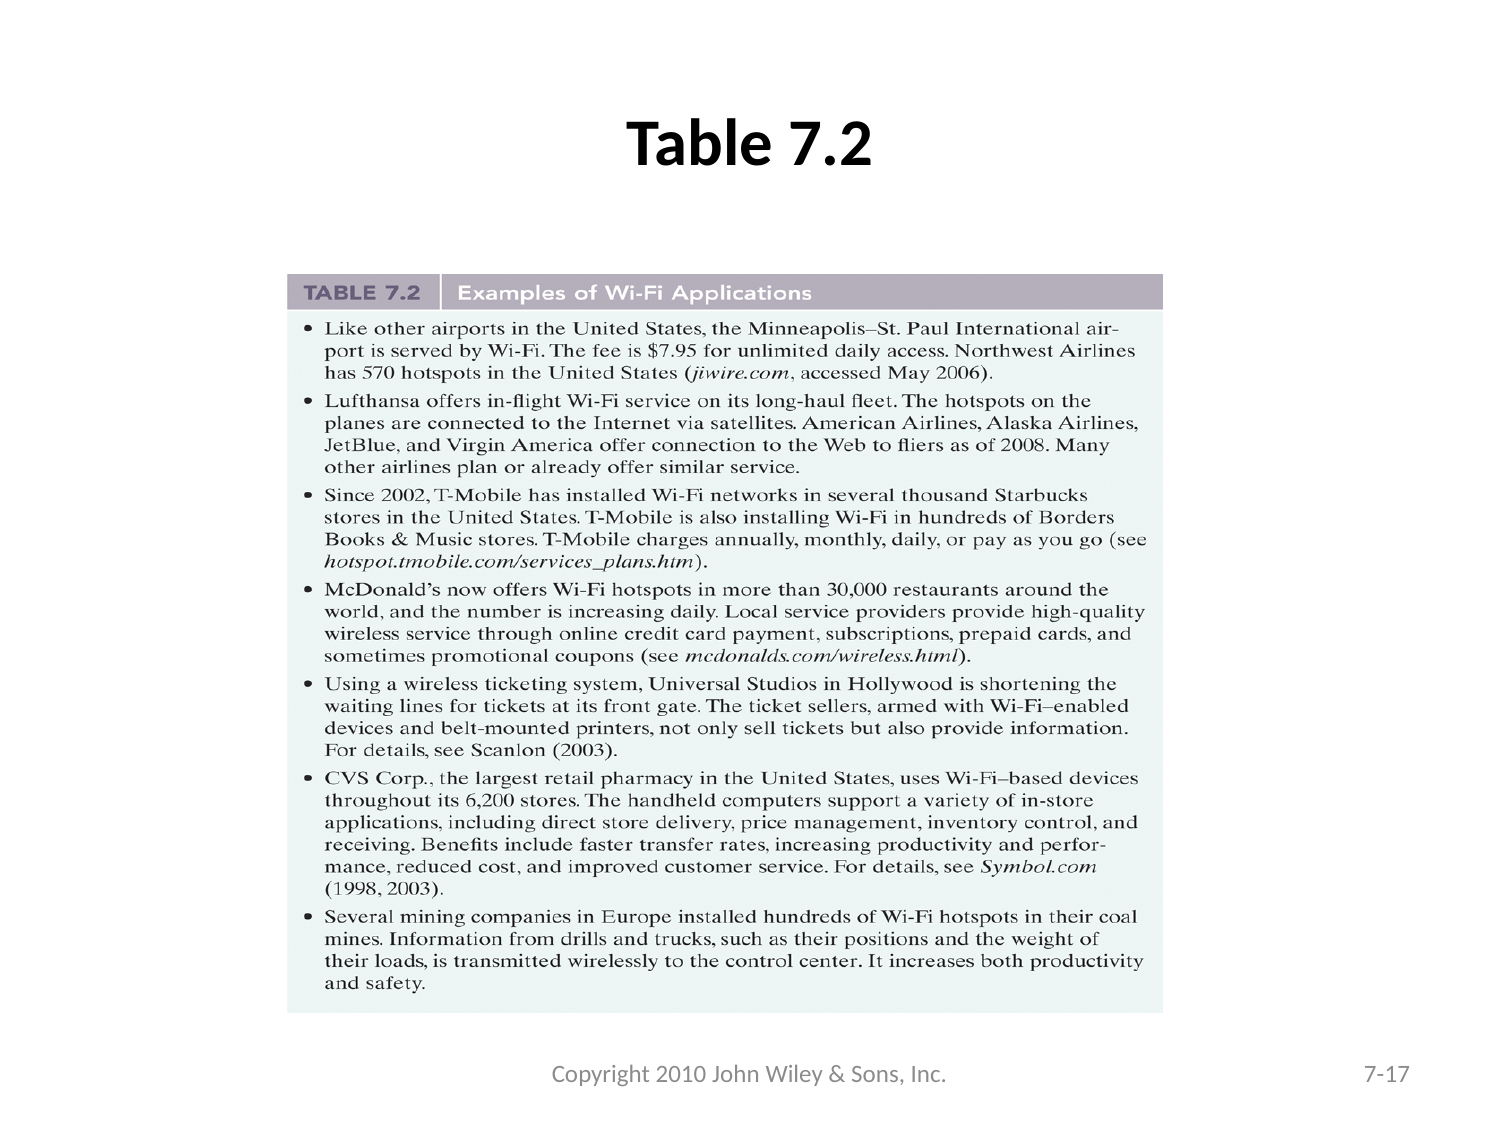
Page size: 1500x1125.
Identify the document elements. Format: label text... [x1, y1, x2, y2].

footer Copyright 2010 John Wiley & Sons, Inc. [512, 1042, 988, 1103]
picture [287, 274, 1163, 1013]
title Table 7.2 [75, 45, 1425, 233]
slide_number 7-17 [1074, 1042, 1425, 1103]
